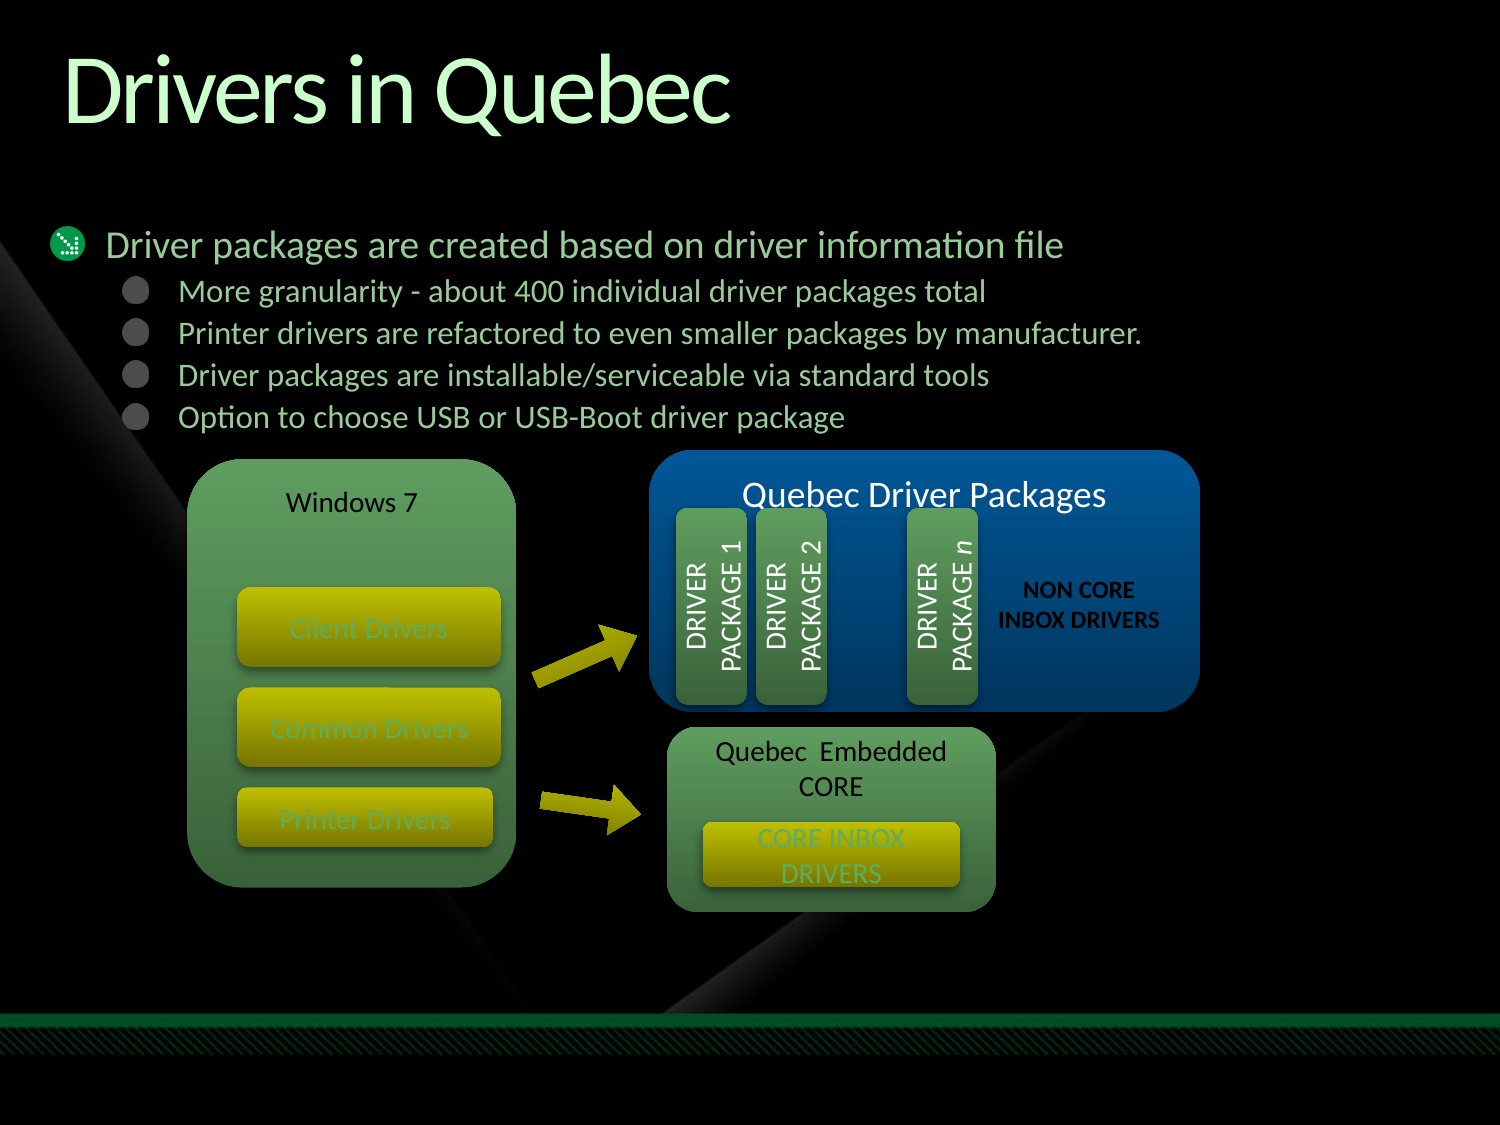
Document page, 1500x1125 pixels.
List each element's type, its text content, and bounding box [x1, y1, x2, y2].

list Driver packages are created based on driver information file More granularity - about 400 individual driver packages total Printer drivers are refactored to even smaller packages by manufacturer. Driver packages are installable/serviceable via standard tools Option to choose USB or USB-Boot driver package [50, 224, 1463, 438]
title Drivers in Quebec [62, 37, 1438, 147]
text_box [187, 449, 1201, 913]
picture [0, 0, 1500, 1125]
